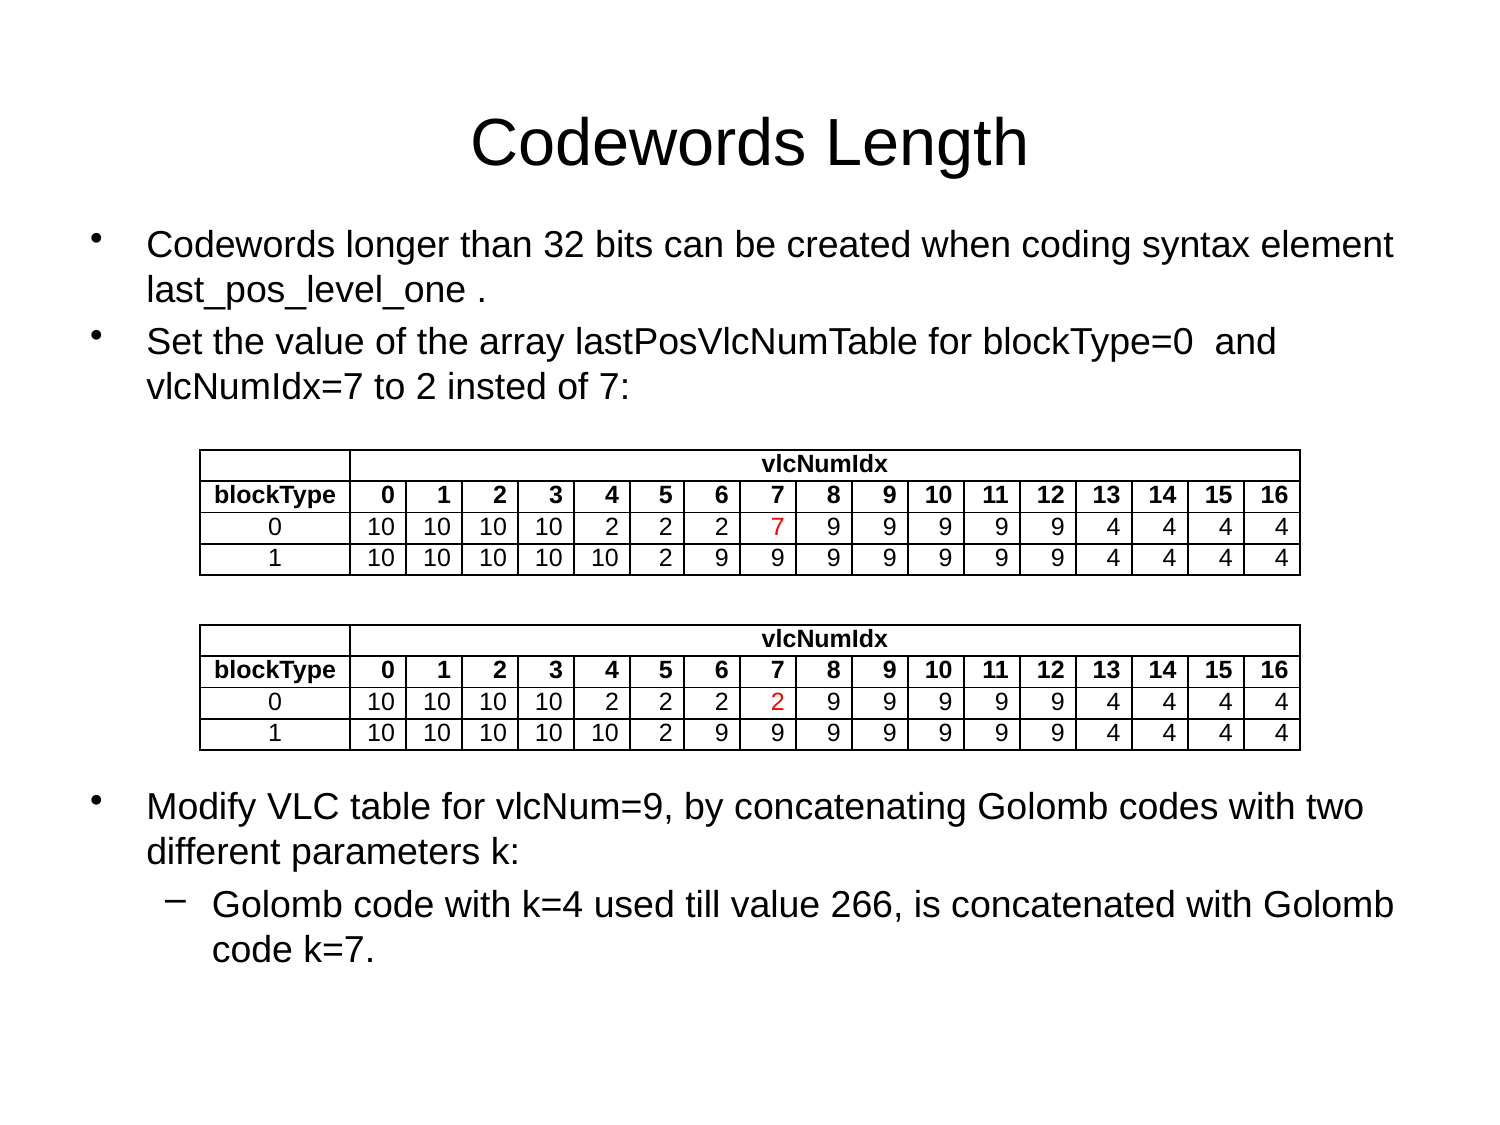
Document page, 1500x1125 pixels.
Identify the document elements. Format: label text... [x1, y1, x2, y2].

table_cell 4 [1133, 688, 1187, 718]
table_cell 4 [575, 482, 629, 512]
table_cell 10 [351, 688, 405, 718]
table_cell 2 [575, 513, 629, 543]
table_cell 4 [1077, 720, 1131, 749]
table_cell 8 [797, 657, 851, 687]
table_cell 4 [1245, 720, 1299, 749]
table_cell 9 [685, 720, 739, 749]
table_cell 9 [797, 720, 851, 749]
table_cell 10 [463, 720, 517, 749]
table_cell 10 [519, 513, 573, 543]
table_cell 7 [741, 513, 795, 543]
table_header [201, 451, 349, 480]
table_cell 10 [463, 513, 517, 543]
table_cell 9 [1021, 513, 1075, 543]
table_cell 2 [463, 482, 517, 512]
table_cell 9 [1021, 545, 1075, 574]
table_cell 4 [1245, 688, 1299, 718]
table_cell 9 [909, 688, 963, 718]
table_cell 9 [797, 545, 851, 574]
table_cell 2 [685, 513, 739, 543]
table_cell 10 [519, 720, 573, 749]
table_cell 1 [407, 657, 461, 687]
table_cell 13 [1077, 657, 1131, 687]
table_header vlcNumIdx [351, 451, 1299, 480]
table_cell 9 [965, 545, 1019, 574]
table_cell 9 [797, 513, 851, 543]
table_cell 9 [1021, 688, 1075, 718]
table_cell 14 [1133, 657, 1187, 687]
table_cell 4 [1245, 513, 1299, 543]
table_cell 4 [1189, 688, 1243, 718]
table_cell 9 [853, 545, 907, 574]
table_cell 2 [631, 688, 683, 718]
table_cell 2 [685, 688, 739, 718]
table_cell 0 [351, 482, 405, 512]
table_cell 9 [909, 545, 963, 574]
table_cell 7 [741, 482, 795, 512]
table_cell 9 [853, 688, 907, 718]
table_cell 1 [201, 720, 349, 749]
table_cell 8 [797, 482, 851, 512]
table_cell 13 [1077, 482, 1131, 512]
table_cell 10 [407, 720, 461, 749]
table_cell blockType [201, 657, 349, 687]
table_cell 10 [407, 688, 461, 718]
table_cell 4 [1077, 513, 1131, 543]
table_cell 10 [519, 688, 573, 718]
table_cell 9 [853, 657, 907, 687]
table_cell 3 [519, 482, 573, 512]
table_cell 9 [853, 720, 907, 749]
table_cell 10 [407, 513, 461, 543]
table_cell 5 [631, 482, 683, 512]
table_cell blockType [201, 482, 349, 512]
table_cell 3 [519, 657, 573, 687]
title Codewords Length [74, 44, 1426, 212]
table_cell 2 [631, 513, 683, 543]
table_cell 16 [1245, 657, 1299, 687]
table_cell 9 [965, 688, 1019, 718]
table_cell 10 [407, 545, 461, 574]
table_cell 0 [201, 688, 349, 718]
table_cell 10 [909, 657, 963, 687]
table_cell 9 [853, 482, 907, 512]
table_cell 10 [463, 545, 517, 574]
table_cell 10 [575, 545, 629, 574]
table_header [201, 626, 349, 655]
table_cell 9 [965, 720, 1019, 749]
table_cell 9 [741, 545, 795, 574]
table_cell 2 [463, 657, 517, 687]
table_cell 15 [1189, 657, 1243, 687]
table_cell 15 [1189, 482, 1243, 512]
table_cell 9 [909, 720, 963, 749]
table_cell 2 [631, 720, 683, 749]
table_cell 4 [1245, 545, 1299, 574]
table_cell 4 [1189, 545, 1243, 574]
table_header vlcNumIdx [351, 626, 1299, 655]
table_cell 7 [741, 657, 795, 687]
table_cell 4 [575, 657, 629, 687]
table_cell 11 [965, 482, 1019, 512]
table_cell 12 [1021, 657, 1075, 687]
table_cell 4 [1133, 545, 1187, 574]
table_cell 2 [741, 688, 795, 718]
table_cell 4 [1189, 720, 1243, 749]
table_cell 10 [351, 545, 405, 574]
table_cell 10 [351, 720, 405, 749]
table_cell 6 [685, 657, 739, 687]
table_cell 16 [1245, 482, 1299, 512]
table_cell 9 [797, 688, 851, 718]
table_cell 4 [1077, 545, 1131, 574]
table_cell 1 [201, 545, 349, 574]
table_cell 10 [575, 720, 629, 749]
table_cell 9 [1021, 720, 1075, 749]
table_cell 14 [1133, 482, 1187, 512]
table_cell 11 [965, 657, 1019, 687]
table_cell 9 [909, 513, 963, 543]
table_cell 4 [1133, 720, 1187, 749]
table_cell 5 [631, 657, 683, 687]
table_cell 4 [1133, 513, 1187, 543]
table_cell 10 [909, 482, 963, 512]
table_cell 2 [631, 545, 683, 574]
table_cell 9 [965, 513, 1019, 543]
table_cell 9 [685, 545, 739, 574]
table_cell 10 [463, 688, 517, 718]
table_cell 12 [1021, 482, 1075, 512]
table_cell 0 [351, 657, 405, 687]
table_cell 10 [519, 545, 573, 574]
table_cell 4 [1189, 513, 1243, 543]
table_cell 6 [685, 482, 739, 512]
list Codewords longer than 32 bits can be created when coding syntax element last_pos_level_one . Set the value of the array lastPosVlcNumTable for blockType=0 and vlcNumIdx=7 to 2 insted of 7: Modify VLC table for vlcNum=9, by concatenating Golomb codes with two different parameters k: Golomb code with k=4 used till value 266, is concatenated with Golomb code k=7. [74, 212, 1426, 1051]
table_cell 4 [1077, 688, 1131, 718]
table_cell 1 [407, 482, 461, 512]
table_cell 9 [741, 720, 795, 749]
table_cell 0 [201, 513, 349, 543]
table_cell 10 [351, 513, 405, 543]
table_cell 2 [575, 688, 629, 718]
table_cell 9 [853, 513, 907, 543]
